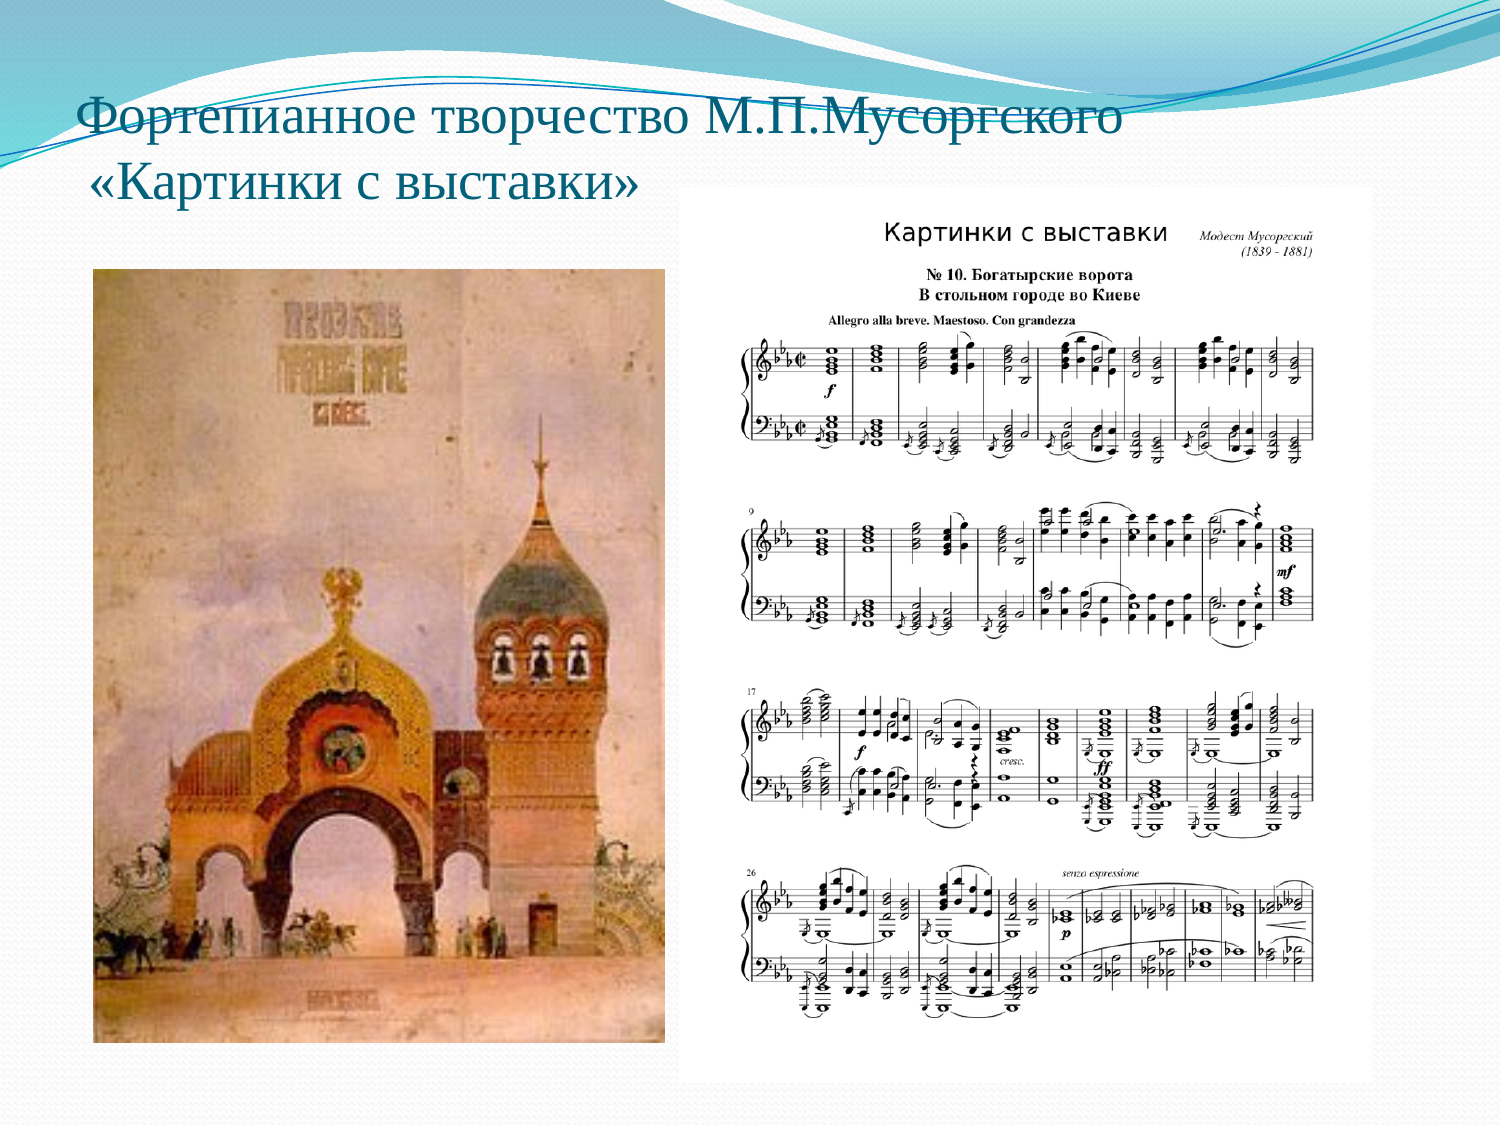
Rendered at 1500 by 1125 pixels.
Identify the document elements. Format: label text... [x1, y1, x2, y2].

picture [679, 187, 1372, 1084]
picture [93, 269, 665, 1044]
title Фортепианное творчество М.П.Мусоргского «Картинки с выставки» [75, 70, 1438, 211]
